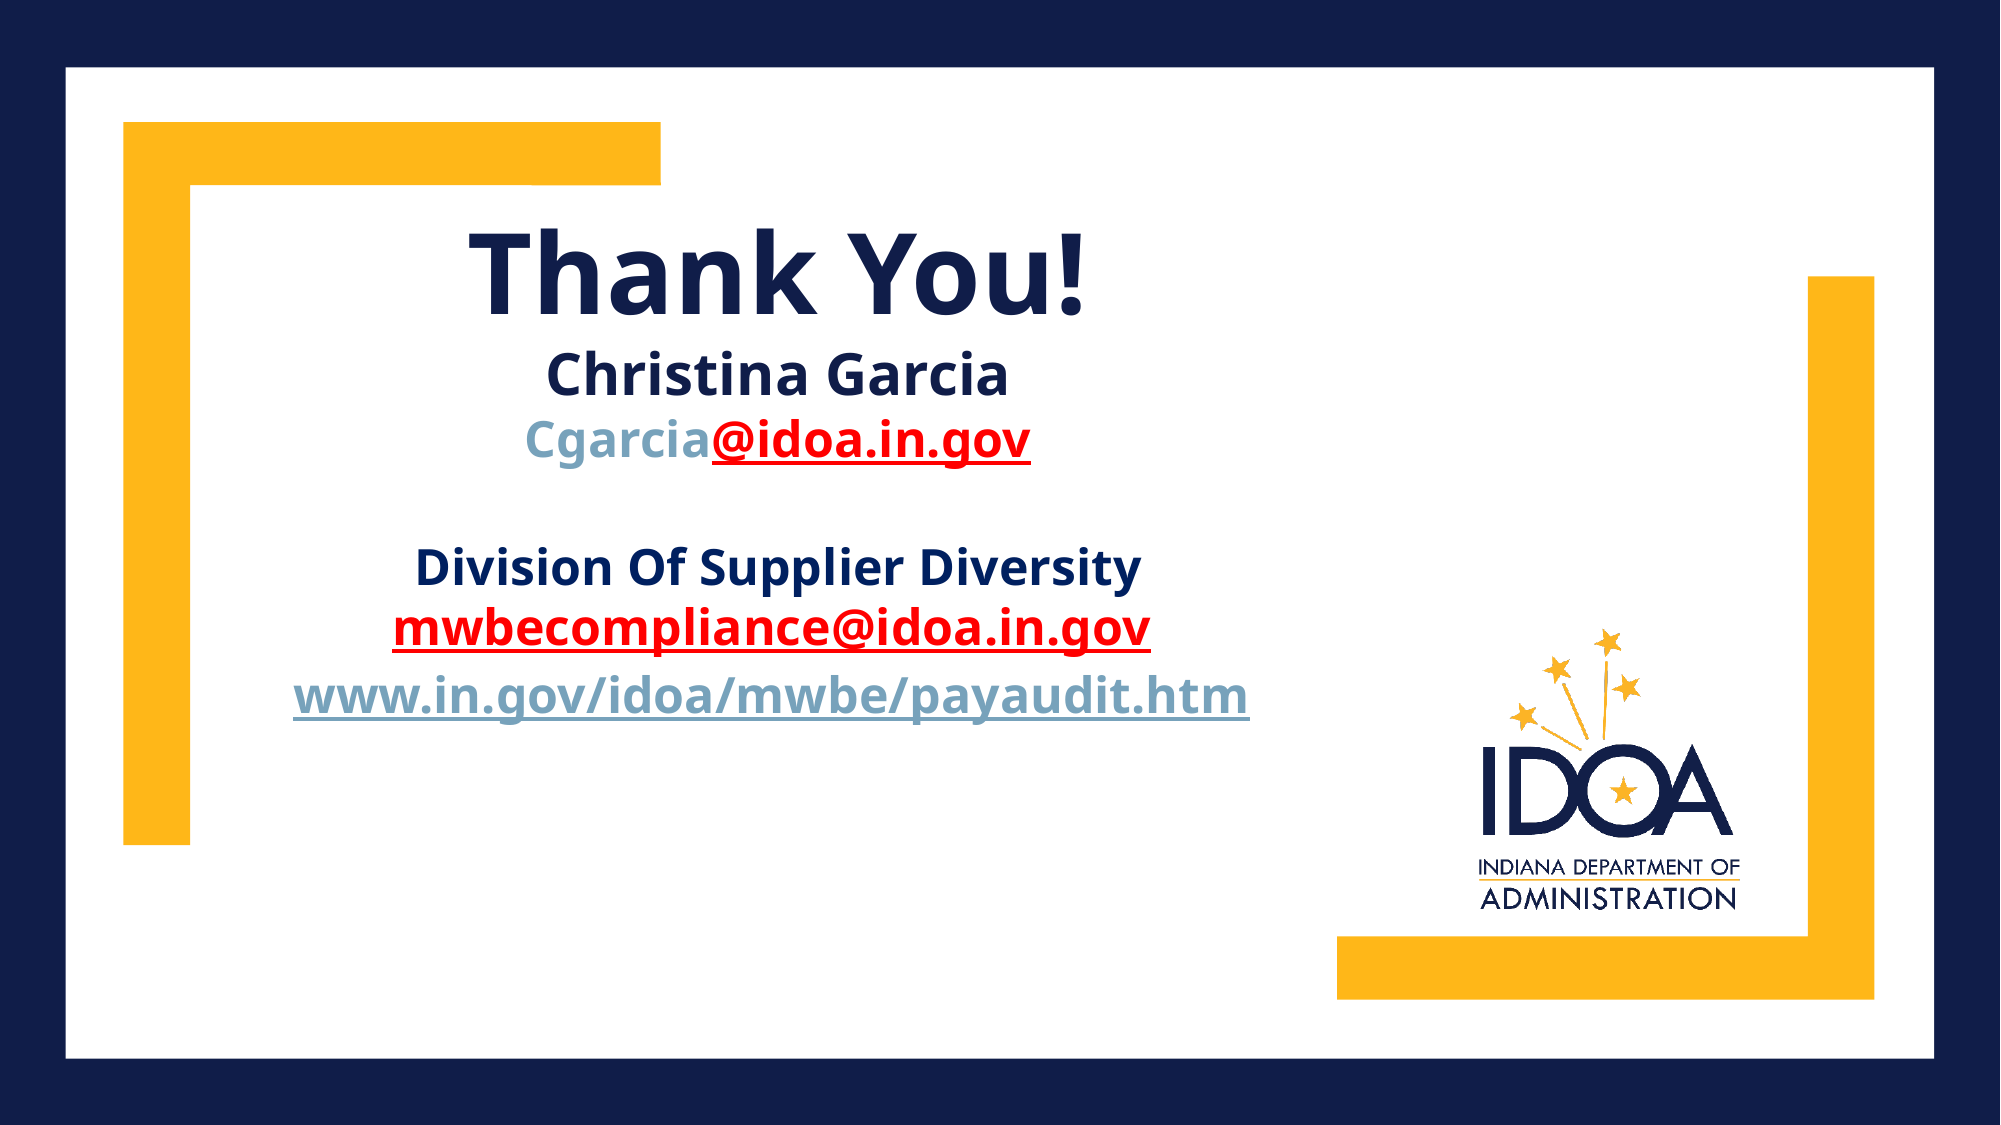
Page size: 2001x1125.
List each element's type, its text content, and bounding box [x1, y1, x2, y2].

title Thank You! Christina Garcia Cgarcia@idoa.in.gov Division Of Supplier Diversity mwbecompliance@idoa.in.gov www.in.gov/idoa/mwbe/payaudit.htm [132, 251, 1368, 800]
picture [1412, 599, 1800, 987]
